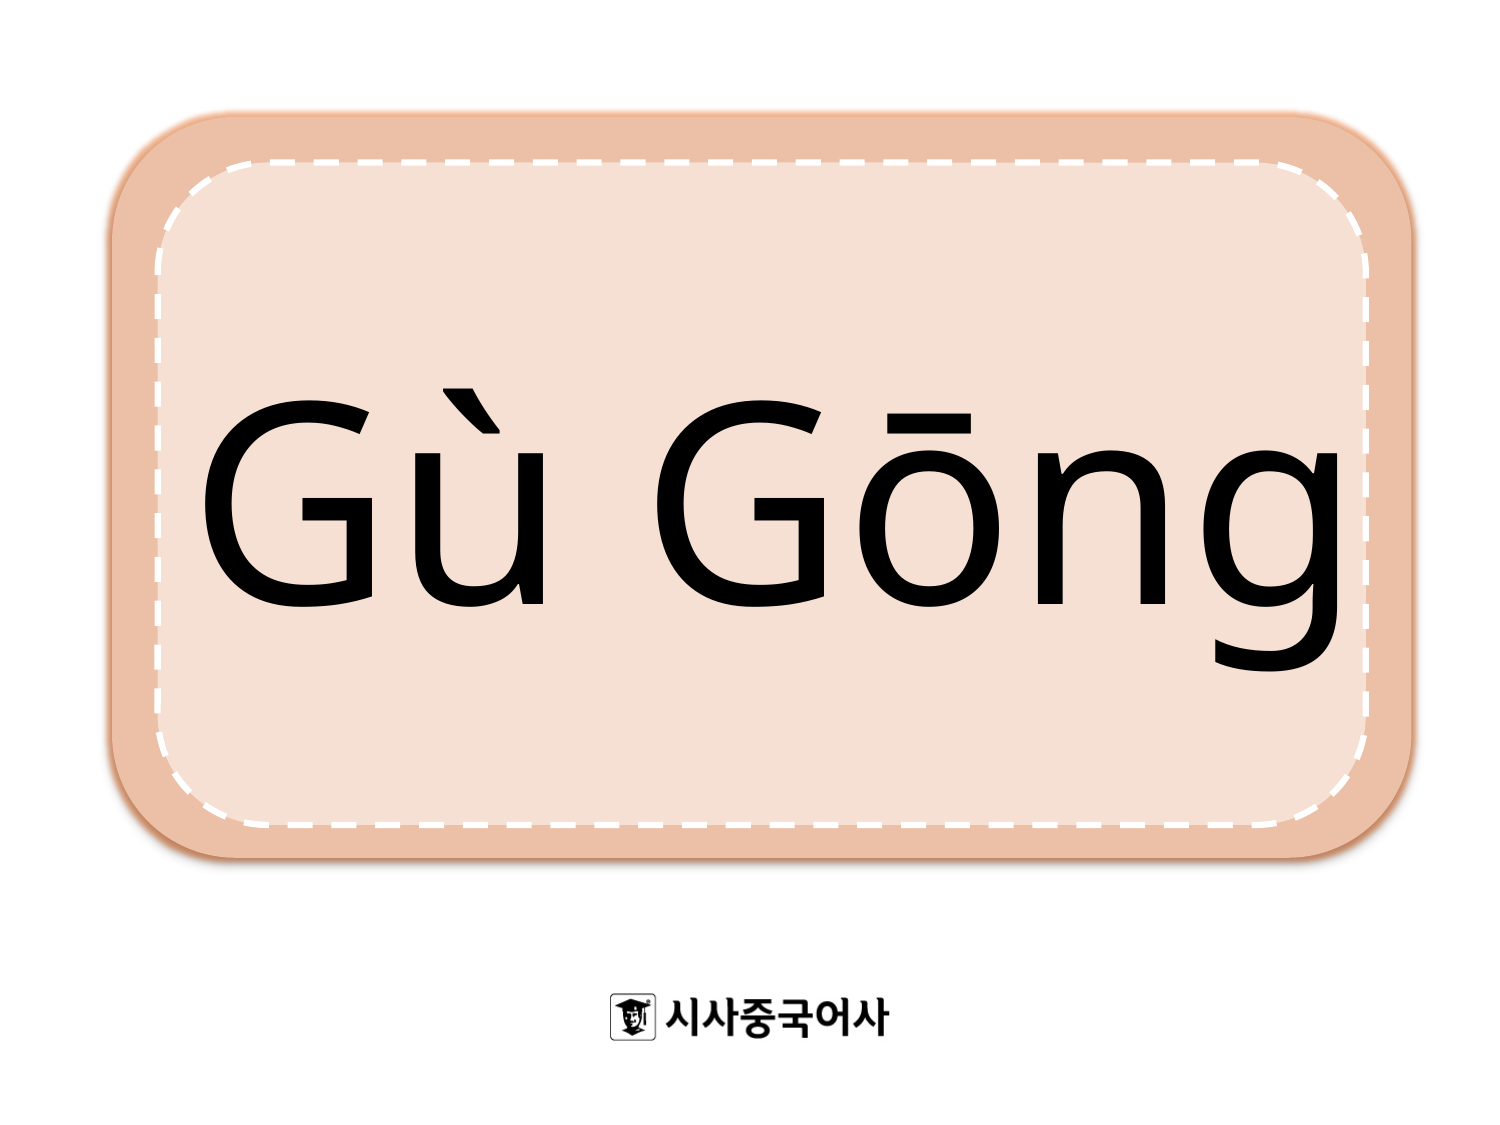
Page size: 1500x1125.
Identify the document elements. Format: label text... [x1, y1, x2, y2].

text_box Gù Gōng [171, 160, 1380, 824]
picture [602, 987, 898, 1047]
